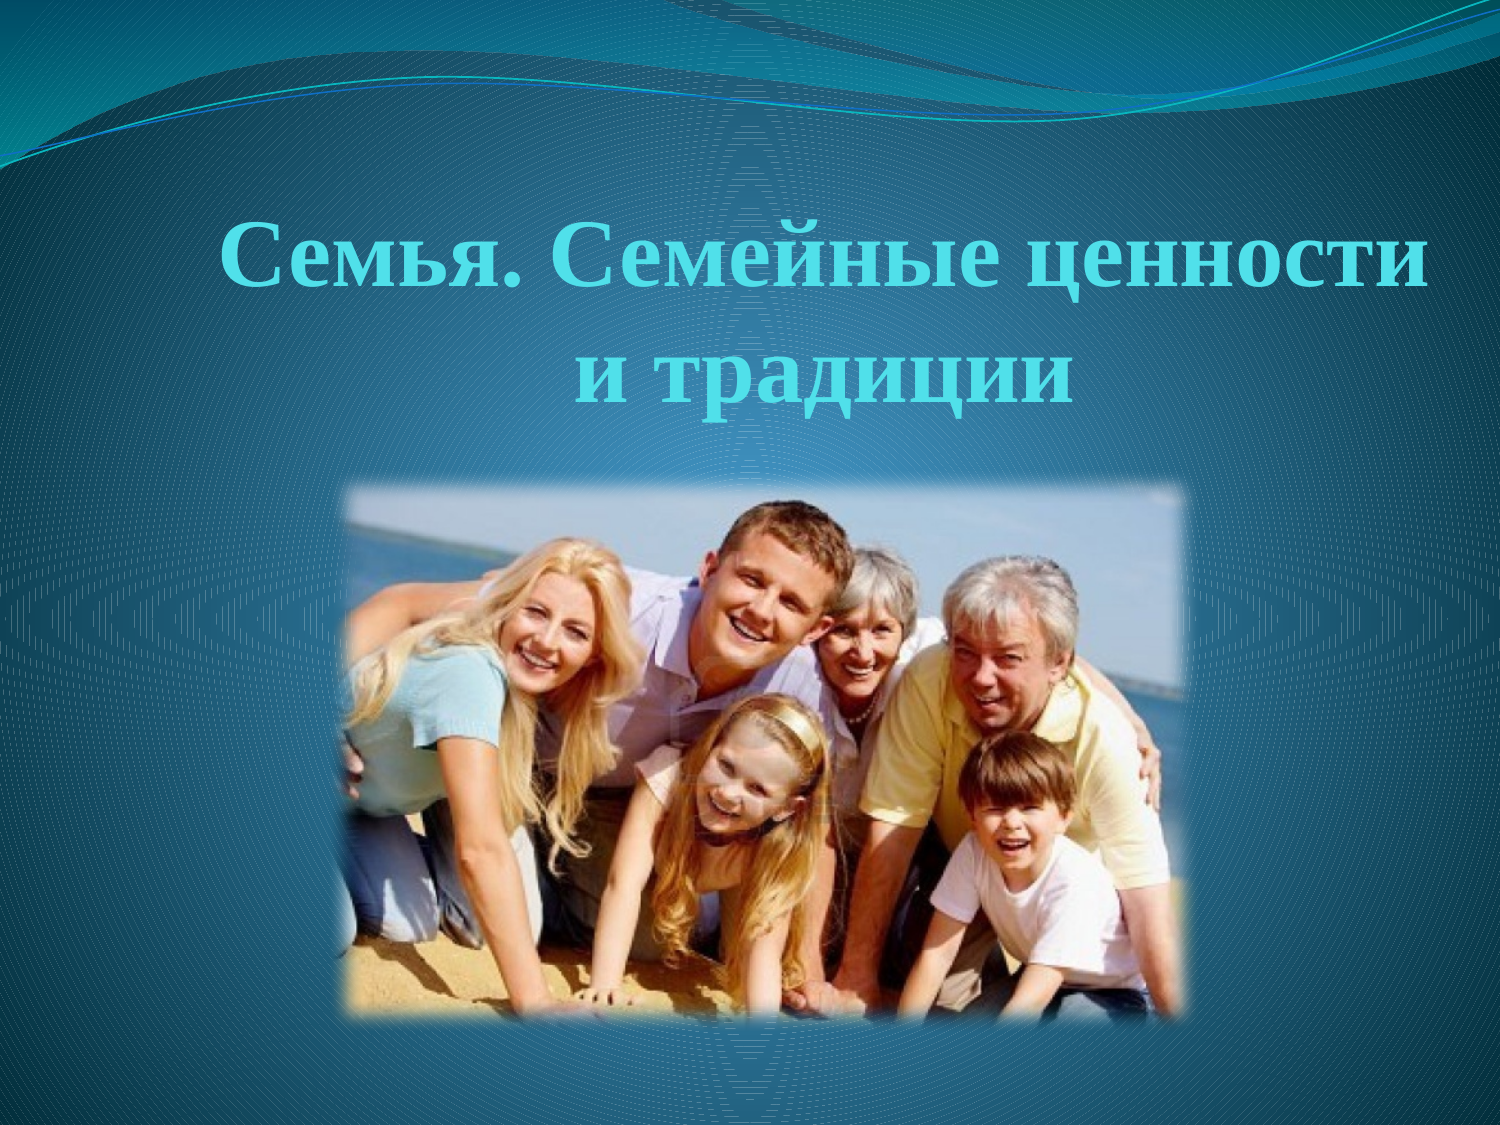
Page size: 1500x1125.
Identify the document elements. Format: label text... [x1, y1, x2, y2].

picture [327, 468, 1201, 1032]
title Семья. Семейные ценности и традиции [210, 187, 1442, 422]
